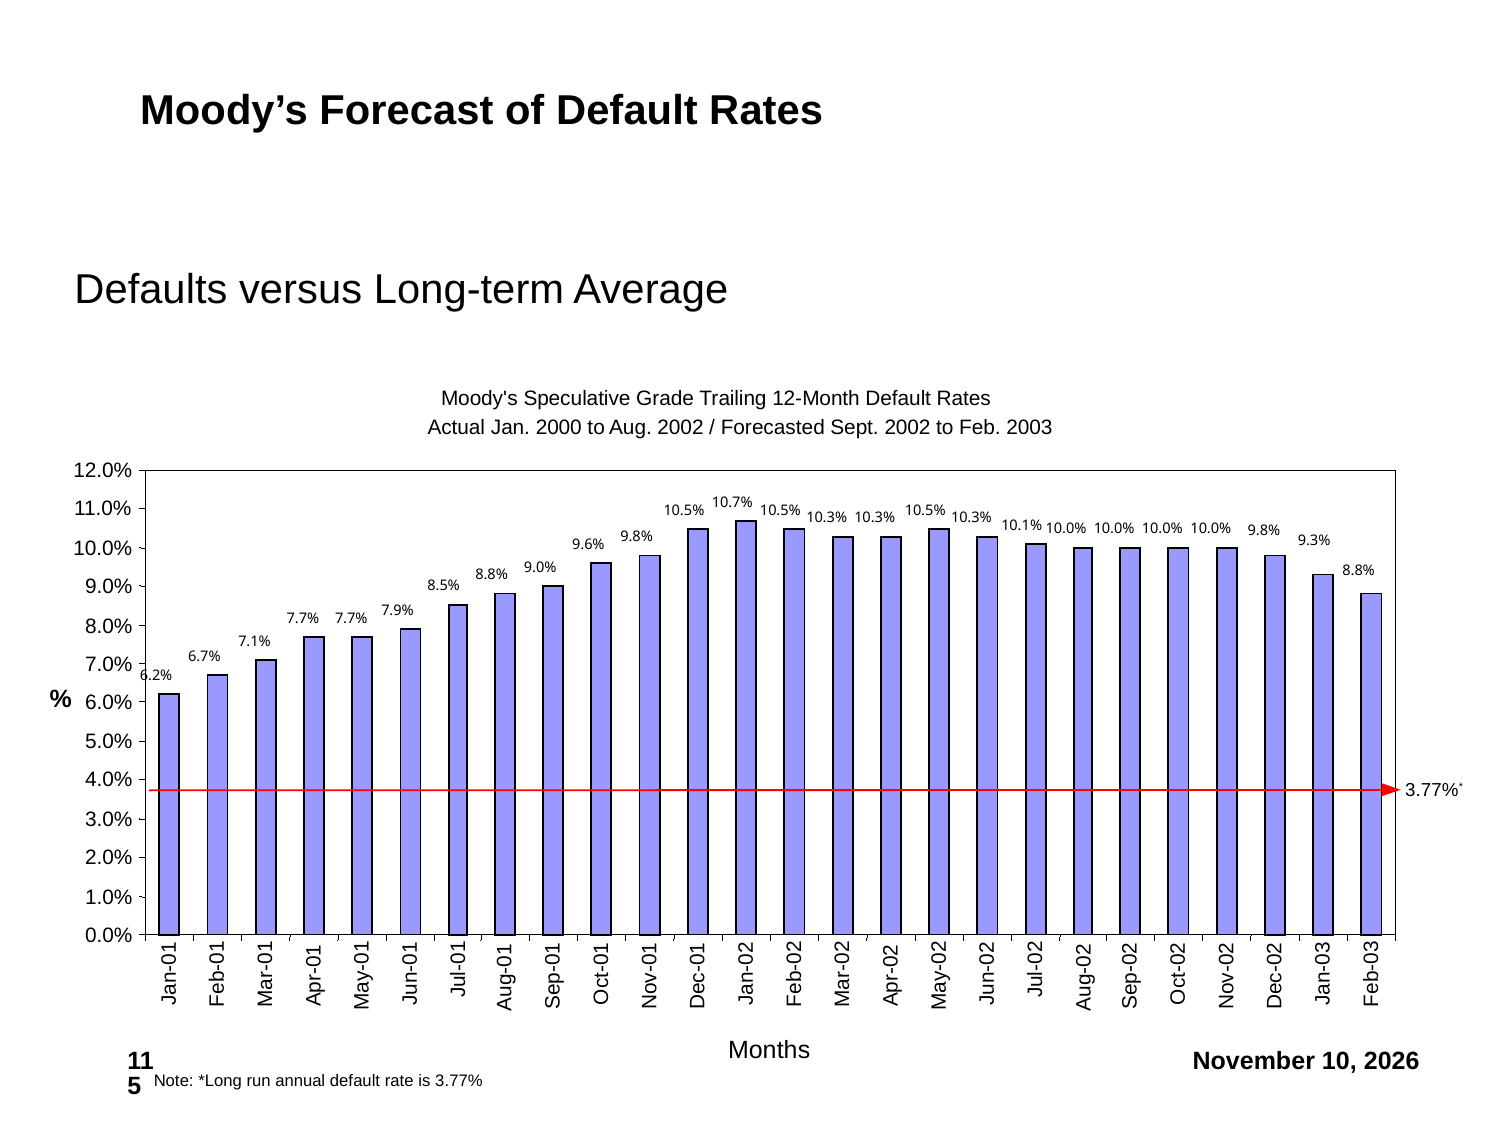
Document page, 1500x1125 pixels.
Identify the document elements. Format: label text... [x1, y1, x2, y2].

text_box [880, 805, 901, 934]
text_box Jun-01 [396, 942, 422, 1006]
text_box 8.5% [427, 576, 460, 594]
text_box Jul-02 [1021, 941, 1047, 998]
text_box [1203, 935, 1299, 940]
text_box 4.0% [85, 765, 133, 791]
text_box [1046, 805, 1073, 934]
text_box Sep-01 [538, 942, 564, 1010]
text_box [146, 470, 1396, 783]
text_box [964, 935, 1011, 940]
text_box 10.1% [1001, 515, 1043, 533]
text_box [1012, 935, 1106, 940]
text_box [1216, 547, 1237, 781]
text_box [708, 805, 736, 934]
text_box [1141, 805, 1168, 934]
text_box [180, 805, 207, 934]
text_box [448, 805, 467, 934]
text_box [543, 805, 564, 934]
text_box [1382, 805, 1396, 934]
text_box [929, 805, 950, 934]
text_box [977, 536, 998, 781]
text_box 6.0% [85, 688, 133, 714]
text_box [591, 805, 612, 934]
text_box [1168, 547, 1189, 781]
text_box 9.3% [1297, 530, 1331, 549]
text_box [1120, 805, 1141, 934]
text_box [125, 474, 145, 940]
title Moody’s Forecast of Default Rates [124, 74, 1376, 226]
text_box 10.0% [1141, 519, 1183, 537]
text_box [482, 935, 529, 940]
text_box [1264, 805, 1286, 934]
text_box Mar-02 [828, 941, 854, 1007]
text_box Apr-01 [299, 944, 325, 1007]
text_box Sep-02 [1115, 942, 1141, 1010]
text_box [495, 805, 516, 934]
text_box 10.3% [806, 507, 847, 526]
text_box 3.0% [85, 805, 133, 831]
text_box Jan-03 [1308, 942, 1334, 1006]
text_box [578, 935, 625, 940]
text_box [723, 935, 770, 940]
text_box [352, 636, 373, 781]
text_box Months [728, 1033, 811, 1062]
text_box [242, 935, 338, 940]
text_box [373, 805, 400, 934]
text_box [916, 935, 963, 940]
text_box [448, 604, 467, 781]
text_box 2.0% [85, 843, 133, 869]
text_box [1107, 935, 1154, 940]
text_box [352, 805, 373, 934]
text_box 10.5% [759, 500, 801, 518]
text_box [1264, 555, 1286, 781]
text_box 1.0% [85, 883, 133, 909]
text_box [639, 555, 660, 781]
text_box [1189, 805, 1216, 934]
text_box [1155, 935, 1202, 940]
text_box 7.7% [286, 608, 320, 626]
text_box Feb-03 [1357, 941, 1383, 1007]
text_box 10.5% [663, 500, 705, 518]
text_box Moody's Speculative Grade Trailing 12-Month Default Rates [441, 384, 992, 410]
text_box 10.7% [711, 492, 753, 511]
text_box [435, 935, 481, 940]
text_box 8.0% [85, 612, 133, 638]
text_box [564, 805, 591, 934]
text_box [146, 935, 193, 940]
text_box 10.0% [1190, 519, 1232, 537]
text_box 7.9% [381, 601, 414, 619]
text_box 8.8% [475, 565, 508, 583]
text_box [1073, 805, 1093, 934]
text_box 7.0% [85, 650, 133, 676]
text_box [543, 585, 564, 781]
text_box Jan-02 [731, 942, 757, 1006]
text_box % [49, 682, 72, 713]
text_box [467, 805, 495, 934]
text_box Nov-02 [1212, 942, 1238, 1010]
text_box [687, 805, 708, 934]
text_box Actual Jan. 2000 to Aug. 2002 / Forecasted Sept. 2002 to Feb. 2003 [421, 413, 1053, 439]
text_box [832, 805, 853, 934]
text_box [929, 528, 950, 781]
text_box 10.0% [1093, 519, 1135, 537]
text_box Jan-01 [154, 942, 180, 1006]
text_box 8.8% [1342, 561, 1375, 579]
text_box Oct-02 [1163, 942, 1189, 1006]
text_box 10.0% [1045, 519, 1087, 537]
text_box [819, 935, 915, 940]
text_box 9.8% [620, 527, 653, 545]
text_box [639, 805, 660, 934]
text_box Nov-01 [635, 942, 661, 1010]
text_box [495, 593, 516, 781]
text_box [736, 521, 757, 781]
text_box [530, 935, 577, 940]
text_box Aug-02 [1069, 944, 1095, 1012]
text_box [1334, 805, 1361, 934]
text_box [687, 528, 708, 781]
text_box [757, 805, 784, 934]
text_box [146, 802, 159, 934]
text_box [400, 629, 421, 781]
text_box [303, 805, 324, 934]
text_box Jul-01 [444, 941, 470, 998]
text_box [1313, 574, 1334, 781]
text_box [324, 805, 352, 934]
text_box Feb-01 [203, 941, 229, 1007]
text_box [660, 805, 687, 934]
text_box [1348, 935, 1376, 940]
text_box 10.3% [951, 507, 992, 526]
text_box Note: *Long run annual default rate is 3.77% [119, 1062, 819, 1097]
text_box [421, 805, 448, 934]
text_box 0.0% [85, 921, 133, 947]
text_box May-02 [924, 940, 950, 1011]
text_box [853, 805, 880, 934]
text_box 10.5% [904, 500, 946, 518]
text_box 9.6% [572, 534, 605, 552]
text_box Defaults versus Long-term Average [40, 261, 1345, 320]
text_box [1073, 547, 1093, 781]
text_box [194, 935, 241, 940]
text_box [148, 782, 1401, 797]
text_box 7.7% [334, 608, 368, 626]
text_box [255, 659, 276, 781]
text_box [303, 636, 324, 781]
text_box [784, 805, 805, 934]
text_box 3.77%* [1405, 777, 1479, 800]
text_box 6.7% [188, 646, 221, 664]
text_box [1025, 805, 1046, 934]
text_box 10.0% [73, 534, 133, 560]
text_box [400, 805, 421, 934]
text_box [998, 805, 1025, 934]
text_box [339, 935, 386, 940]
text_box [901, 805, 929, 934]
text_box 9.0% [523, 557, 557, 575]
text_box Dec-02 [1260, 942, 1286, 1010]
text_box [1093, 805, 1120, 934]
text_box [1216, 805, 1237, 934]
text_box Dec-01 [683, 942, 709, 1010]
text_box Apr-02 [876, 944, 902, 1007]
text_box [1361, 593, 1382, 781]
text_box 12.0% [73, 457, 133, 483]
text_box [950, 805, 977, 934]
text_box [207, 805, 228, 934]
text_box Oct-01 [587, 942, 613, 1006]
text_box [591, 563, 612, 781]
text_box [1361, 805, 1382, 934]
text_box 10.3% [854, 507, 896, 526]
text_box [159, 694, 180, 781]
text_box [832, 536, 853, 781]
text_box [1286, 805, 1313, 934]
text_box [159, 805, 180, 934]
text_box [1120, 547, 1141, 781]
text_box [1237, 805, 1264, 934]
text_box 5.0% [85, 728, 133, 754]
text_box [771, 935, 818, 940]
text_box [1025, 544, 1046, 781]
text_box 7.1% [238, 631, 271, 649]
text_box [1300, 935, 1347, 940]
text_box [626, 935, 722, 940]
text_box 11.0% [74, 494, 132, 520]
text_box Mar-01 [251, 941, 277, 1007]
text_box [1313, 805, 1334, 934]
text_box [207, 674, 228, 781]
text_box [516, 805, 543, 934]
text_box [736, 805, 757, 934]
text_box [228, 805, 255, 934]
text_box 6.2% [139, 665, 173, 683]
text_box Feb-02 [780, 941, 806, 1007]
text_box May-01 [347, 940, 373, 1011]
text_box [387, 935, 434, 940]
text_box [1168, 805, 1189, 934]
text_box [880, 536, 901, 781]
text_box [276, 805, 303, 934]
text_box Aug-01 [490, 944, 516, 1012]
text_box 9.8% [1247, 521, 1281, 539]
text_box [612, 805, 639, 934]
text_box [805, 805, 832, 934]
text_box [255, 805, 276, 934]
text_box [977, 805, 998, 934]
text_box Jun-02 [973, 942, 999, 1006]
text_box 9.0% [85, 572, 133, 598]
text_box [784, 528, 805, 781]
